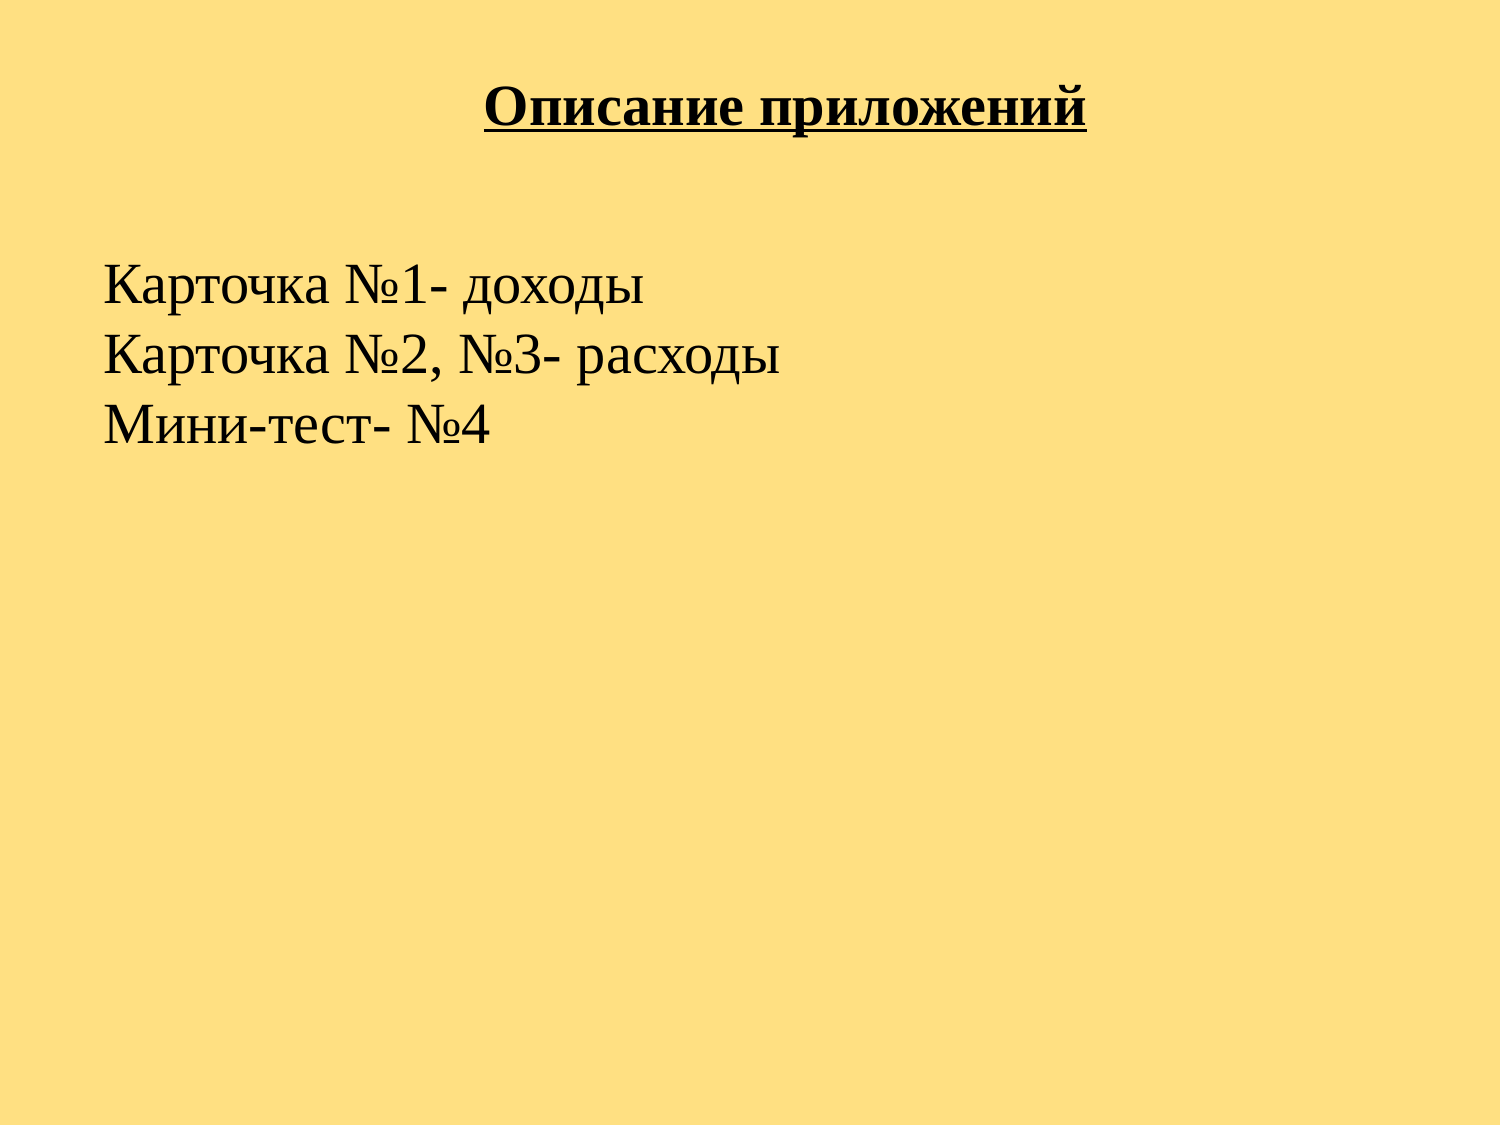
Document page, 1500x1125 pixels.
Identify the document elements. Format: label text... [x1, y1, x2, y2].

text_box Описание приложений Карточка №1- доходы Карточка №2, №3- расходы Мини-тест- №4 [88, 54, 1483, 463]
